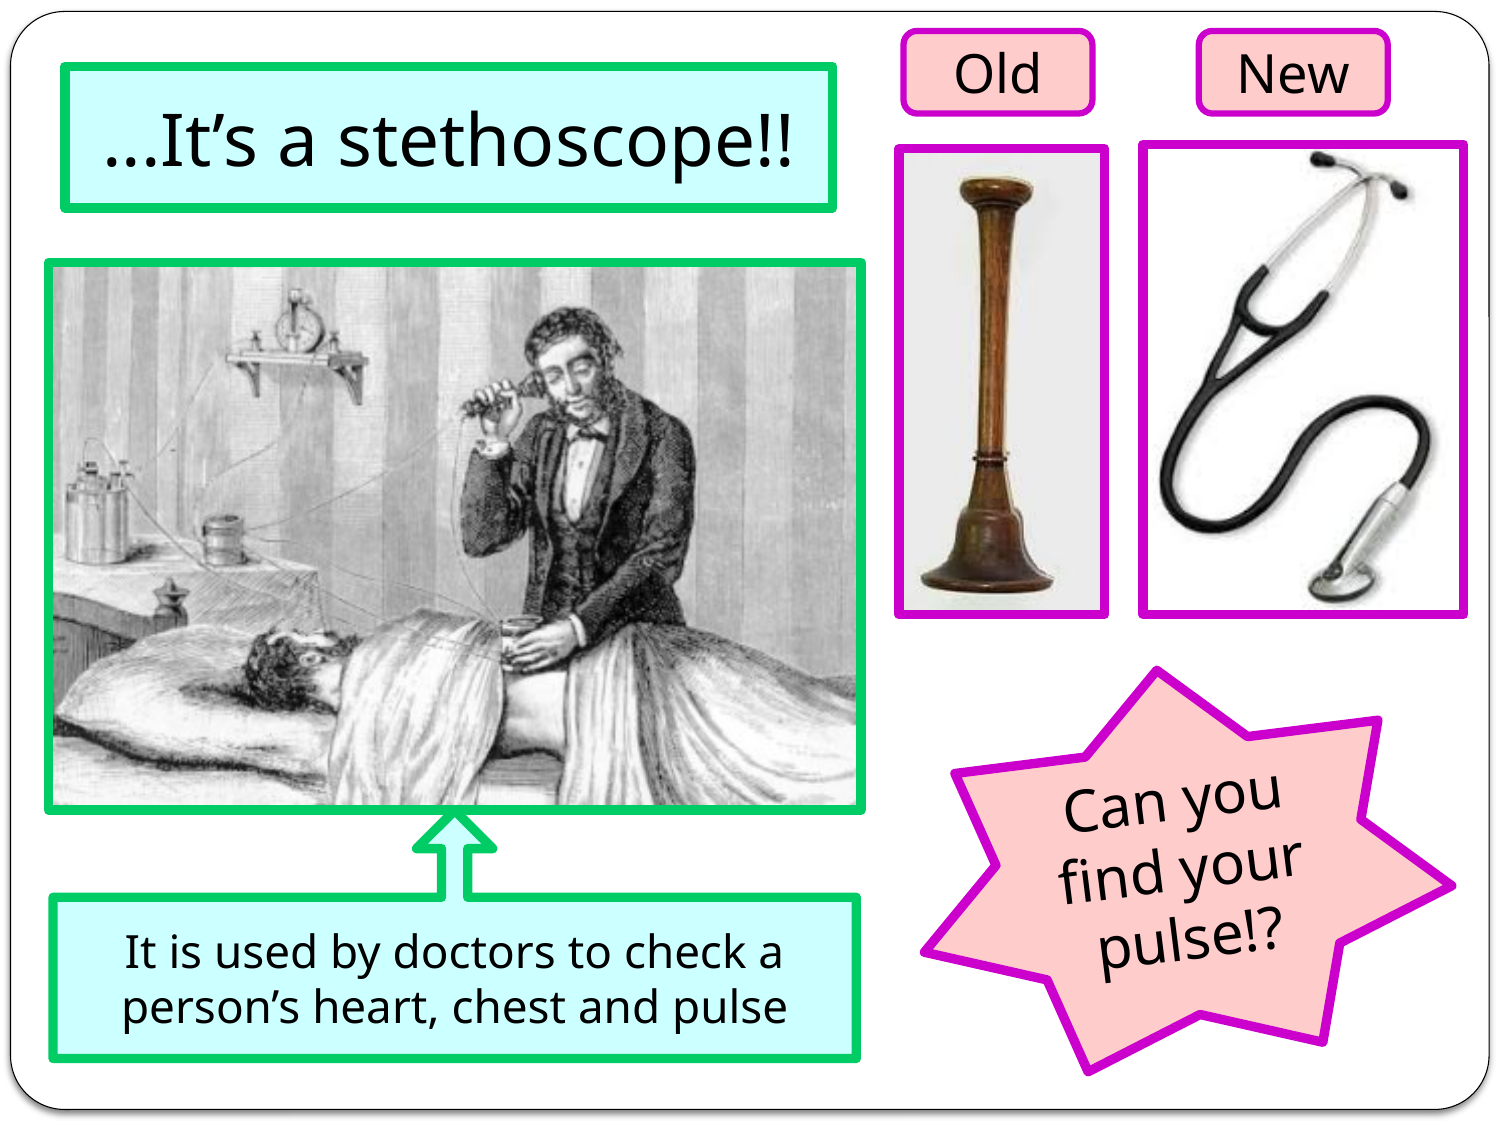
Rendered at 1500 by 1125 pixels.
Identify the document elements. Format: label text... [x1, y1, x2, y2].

text_box New [1197, 29, 1389, 115]
text_box ...It’s a stethoscope!! [64, 65, 834, 209]
picture [903, 153, 1101, 610]
text_box Can you find your pulse!? [923, 669, 1453, 1073]
picture [1147, 148, 1459, 610]
text_box Old [902, 29, 1094, 115]
text_box It is used by doctors to check a person’s heart, chest and pulse [51, 814, 858, 1060]
picture [52, 266, 857, 806]
